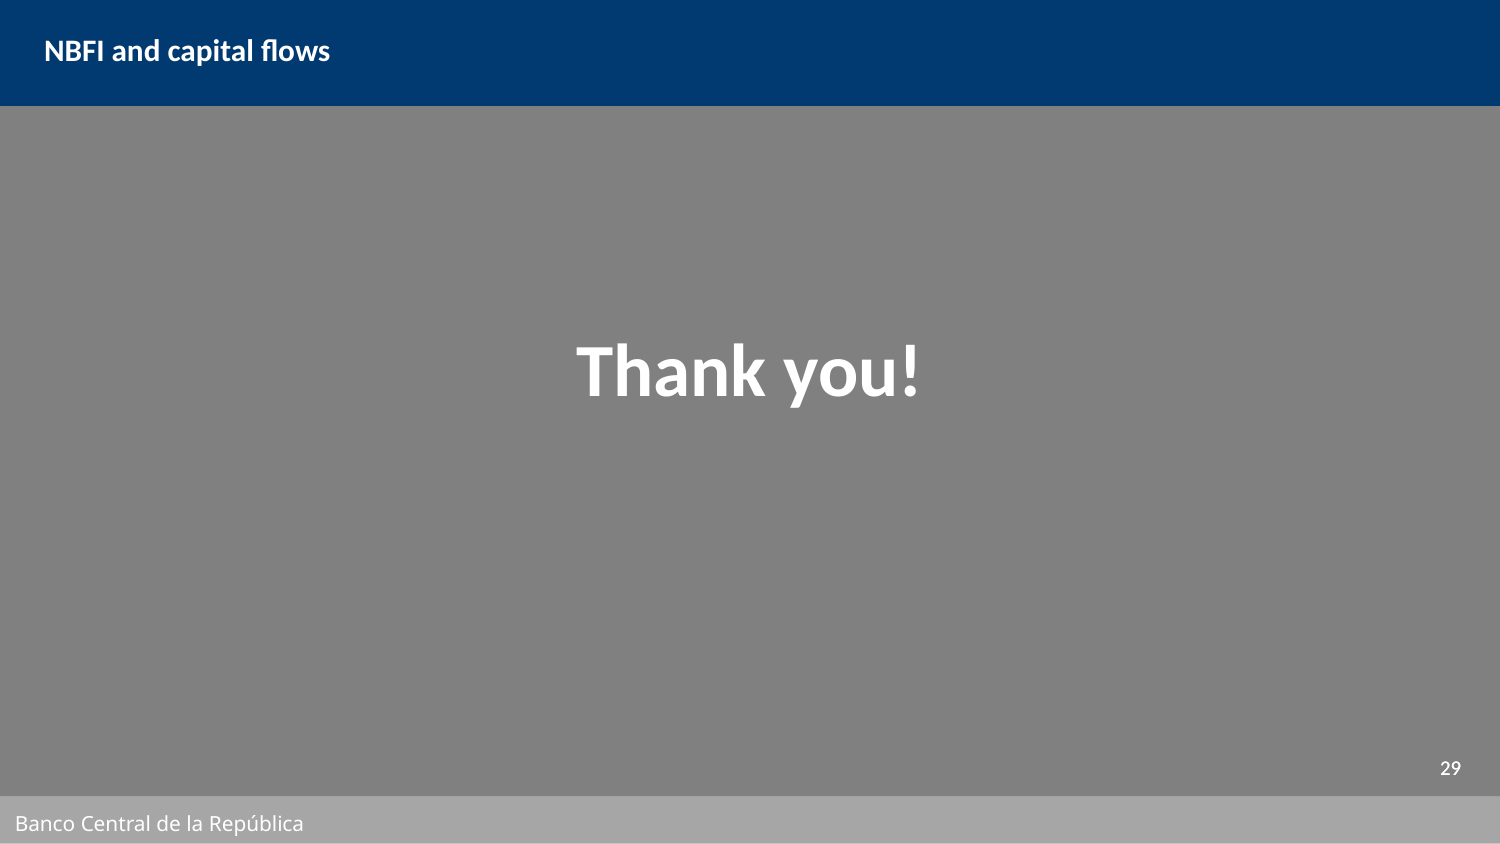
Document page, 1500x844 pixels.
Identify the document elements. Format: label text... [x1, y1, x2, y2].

text_box NBFI and capital flows [29, 26, 839, 84]
list Thank you! [72, 294, 1428, 548]
text_box 29 [1138, 747, 1476, 793]
